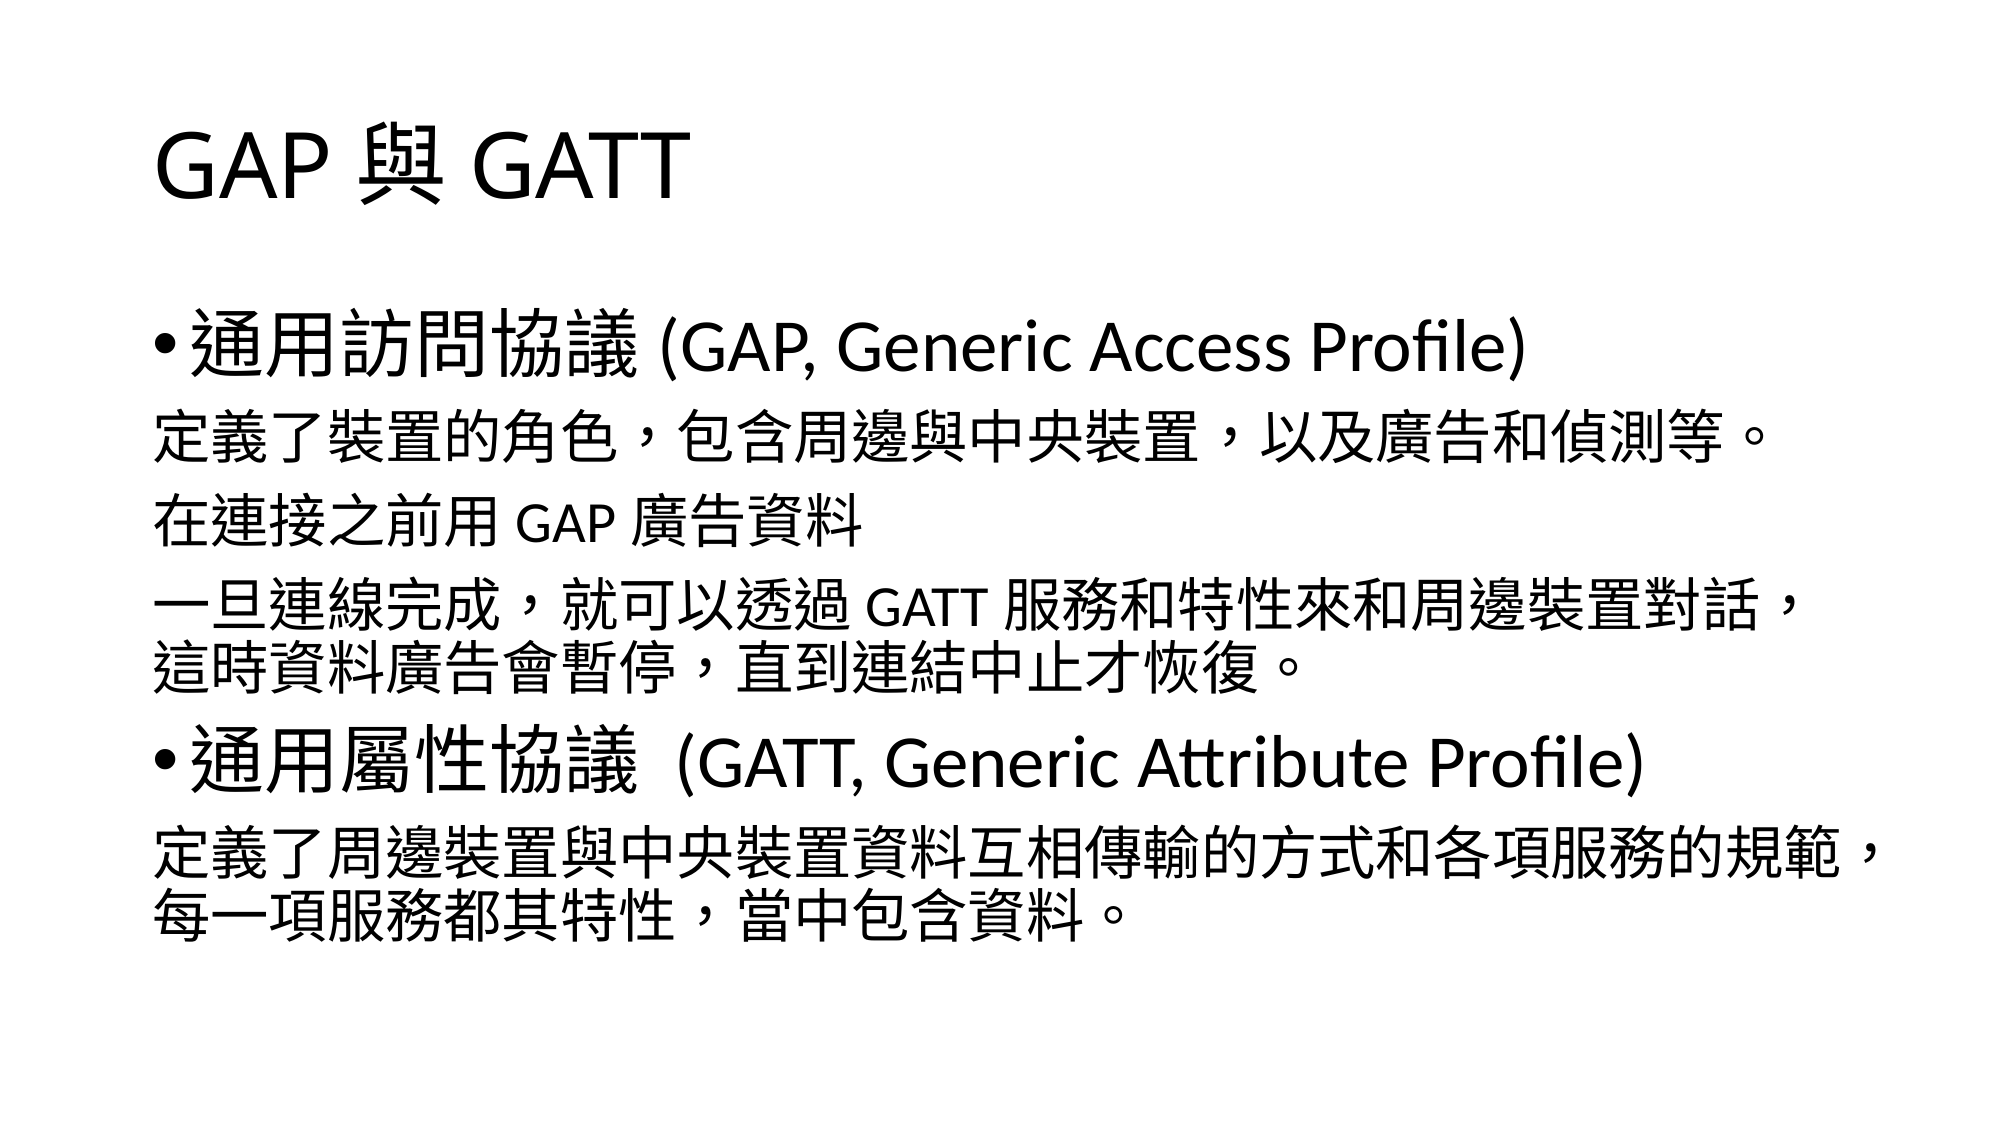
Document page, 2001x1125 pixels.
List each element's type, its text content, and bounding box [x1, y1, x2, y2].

title GAP與GATT [137, 59, 1863, 278]
list 通用訪問協議(GAP, Generic Access Profile) 定義了裝置的角色，包含周邊與中央裝置，以及廣告和偵測等。 在連接之前用GAP廣告資料 一旦連線完成，就可以透過GATT服務和特性來和周邊裝置對話，這時資料廣告會暫停，直到連結中止才恢復。 通用屬性協議 (GATT, Generic Attribute Profile) 定義了周邊裝置與中央裝置資料互相傳輸的方式和各項服務的規範，每一項服務都其特性，當中包含資料。 [137, 299, 1863, 1014]
